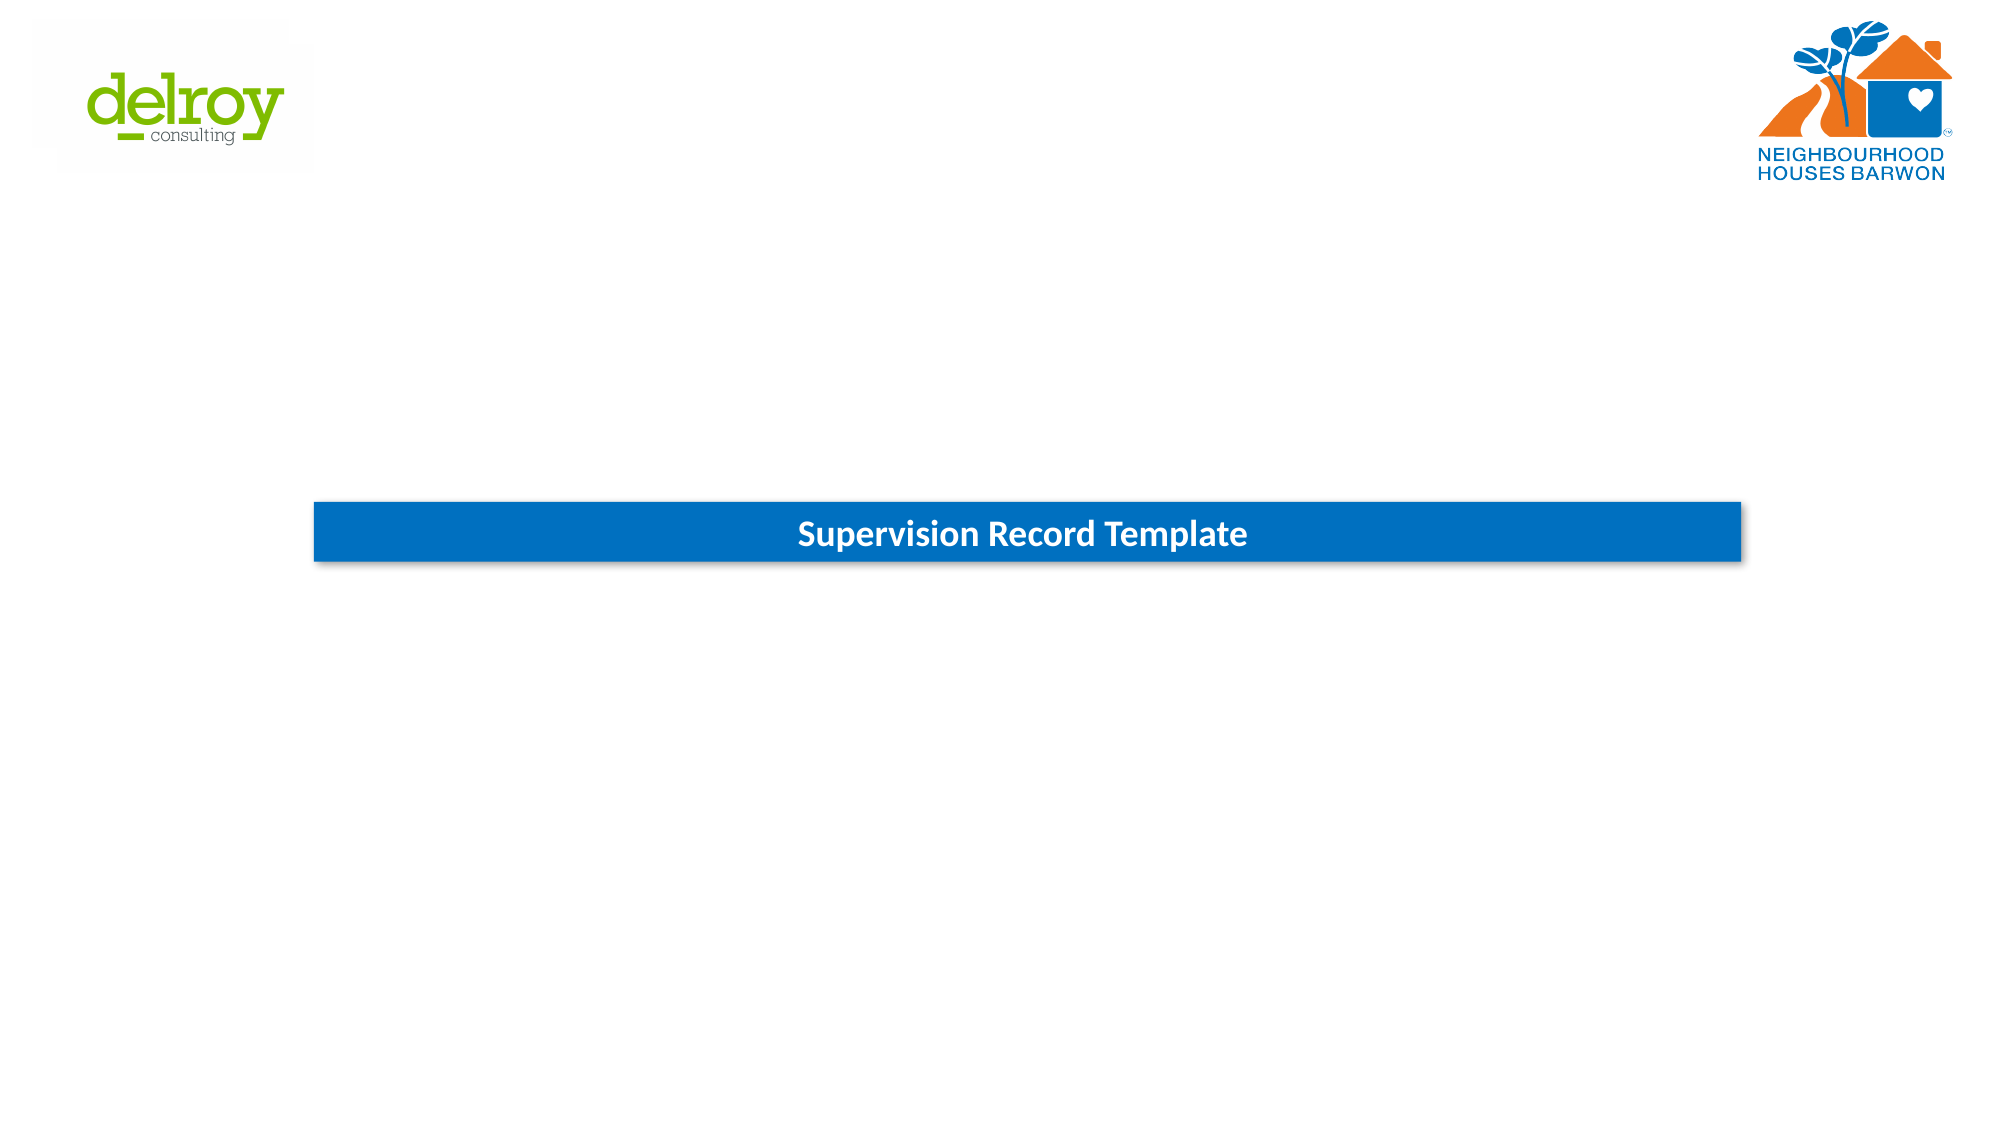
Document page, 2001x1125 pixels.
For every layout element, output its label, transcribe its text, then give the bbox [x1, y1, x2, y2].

picture [1757, 19, 1954, 184]
text_box Supervision Record Template [313, 501, 1742, 562]
picture [32, 19, 314, 173]
